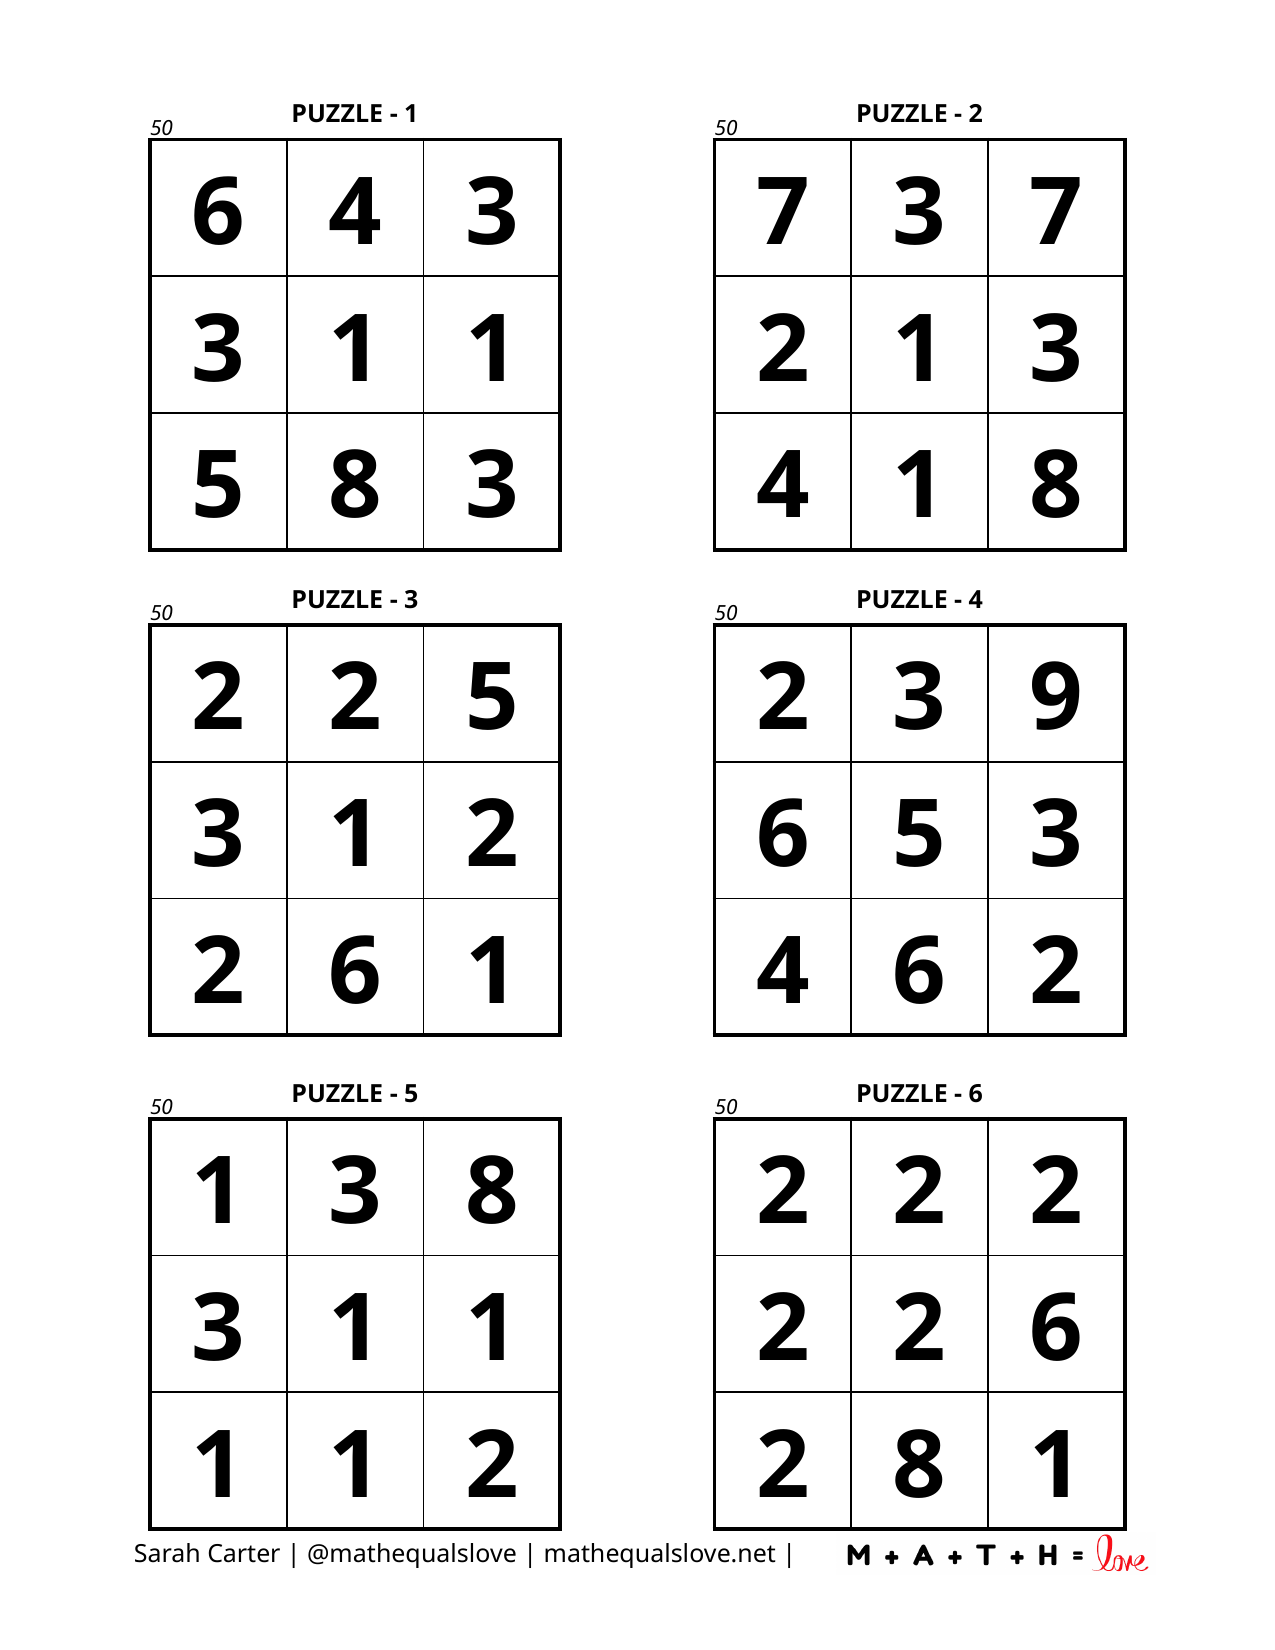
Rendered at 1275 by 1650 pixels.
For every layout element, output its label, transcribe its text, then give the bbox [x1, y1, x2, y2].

text_box PUZZLE - 3 [149, 583, 561, 614]
table_cell 6 [852, 899, 987, 1033]
table_cell 2 [424, 763, 558, 898]
table_cell 1 [424, 277, 558, 412]
table_cell 3 [424, 414, 558, 548]
text_box PUZZLE - 4 [714, 583, 1125, 614]
table_header 2 [989, 1121, 1123, 1255]
table_cell 1 [288, 1256, 423, 1391]
table_cell 2 [716, 1393, 850, 1527]
picture [835, 1532, 1157, 1576]
table_header 4 [288, 141, 423, 275]
table_header 5 [424, 627, 558, 761]
table_header 2 [152, 627, 286, 761]
table_cell 4 [716, 414, 850, 548]
table_cell 2 [424, 1393, 558, 1527]
table_cell 2 [152, 899, 286, 1033]
table_cell 8 [288, 414, 423, 548]
table_cell 1 [852, 414, 987, 548]
table_header 9 [989, 627, 1123, 761]
table_header 7 [989, 141, 1123, 275]
table_header 8 [424, 1121, 558, 1255]
table_cell 2 [852, 1256, 987, 1391]
table_cell 1 [288, 277, 423, 412]
table_cell 1 [424, 899, 558, 1033]
table_cell 2 [716, 277, 850, 412]
text_box 50 [149, 114, 359, 140]
text_box 50 [714, 600, 923, 625]
table_cell 5 [152, 414, 286, 548]
text_box PUZZLE - 6 [714, 1077, 1125, 1108]
table_header 2 [716, 1121, 850, 1255]
table_header 3 [424, 141, 558, 275]
table_header 7 [716, 141, 850, 275]
table_cell 6 [288, 899, 423, 1033]
text_box 50 [149, 1093, 359, 1119]
table_cell 2 [716, 1256, 850, 1391]
table_cell 8 [989, 414, 1123, 548]
table_cell 3 [989, 277, 1123, 412]
table_cell 5 [852, 763, 987, 898]
text_box 50 [149, 600, 359, 625]
table_cell 4 [716, 899, 850, 1033]
table_cell 2 [989, 899, 1123, 1033]
table_cell 3 [152, 763, 286, 898]
table_header 2 [852, 1121, 987, 1255]
text_box 50 [714, 1093, 923, 1119]
table_header 2 [716, 627, 850, 761]
table_header 3 [288, 1121, 423, 1255]
table_cell 1 [288, 763, 423, 898]
text_box PUZZLE - 5 [149, 1077, 561, 1108]
table_header 6 [152, 141, 286, 275]
table_cell 1 [852, 277, 987, 412]
table_cell 3 [152, 1256, 286, 1391]
table_header 1 [152, 1121, 286, 1255]
table_cell 1 [424, 1256, 558, 1391]
table_header 3 [852, 141, 987, 275]
table_cell 1 [989, 1393, 1123, 1527]
text_box PUZZLE - 1 [149, 97, 561, 128]
text_box PUZZLE - 2 [714, 97, 1125, 128]
text_box Sarah Carter | @mathequalslove | mathequalslove.net | [119, 1529, 1199, 1575]
text_box 50 [714, 114, 923, 140]
table_cell 1 [152, 1393, 286, 1527]
table_cell 6 [989, 1256, 1123, 1391]
table_cell 1 [288, 1393, 423, 1527]
table_cell 3 [989, 763, 1123, 898]
table_cell 6 [716, 763, 850, 898]
table_cell 8 [852, 1393, 987, 1527]
table_cell 3 [152, 277, 286, 412]
table_header 2 [288, 627, 423, 761]
table_header 3 [852, 627, 987, 761]
